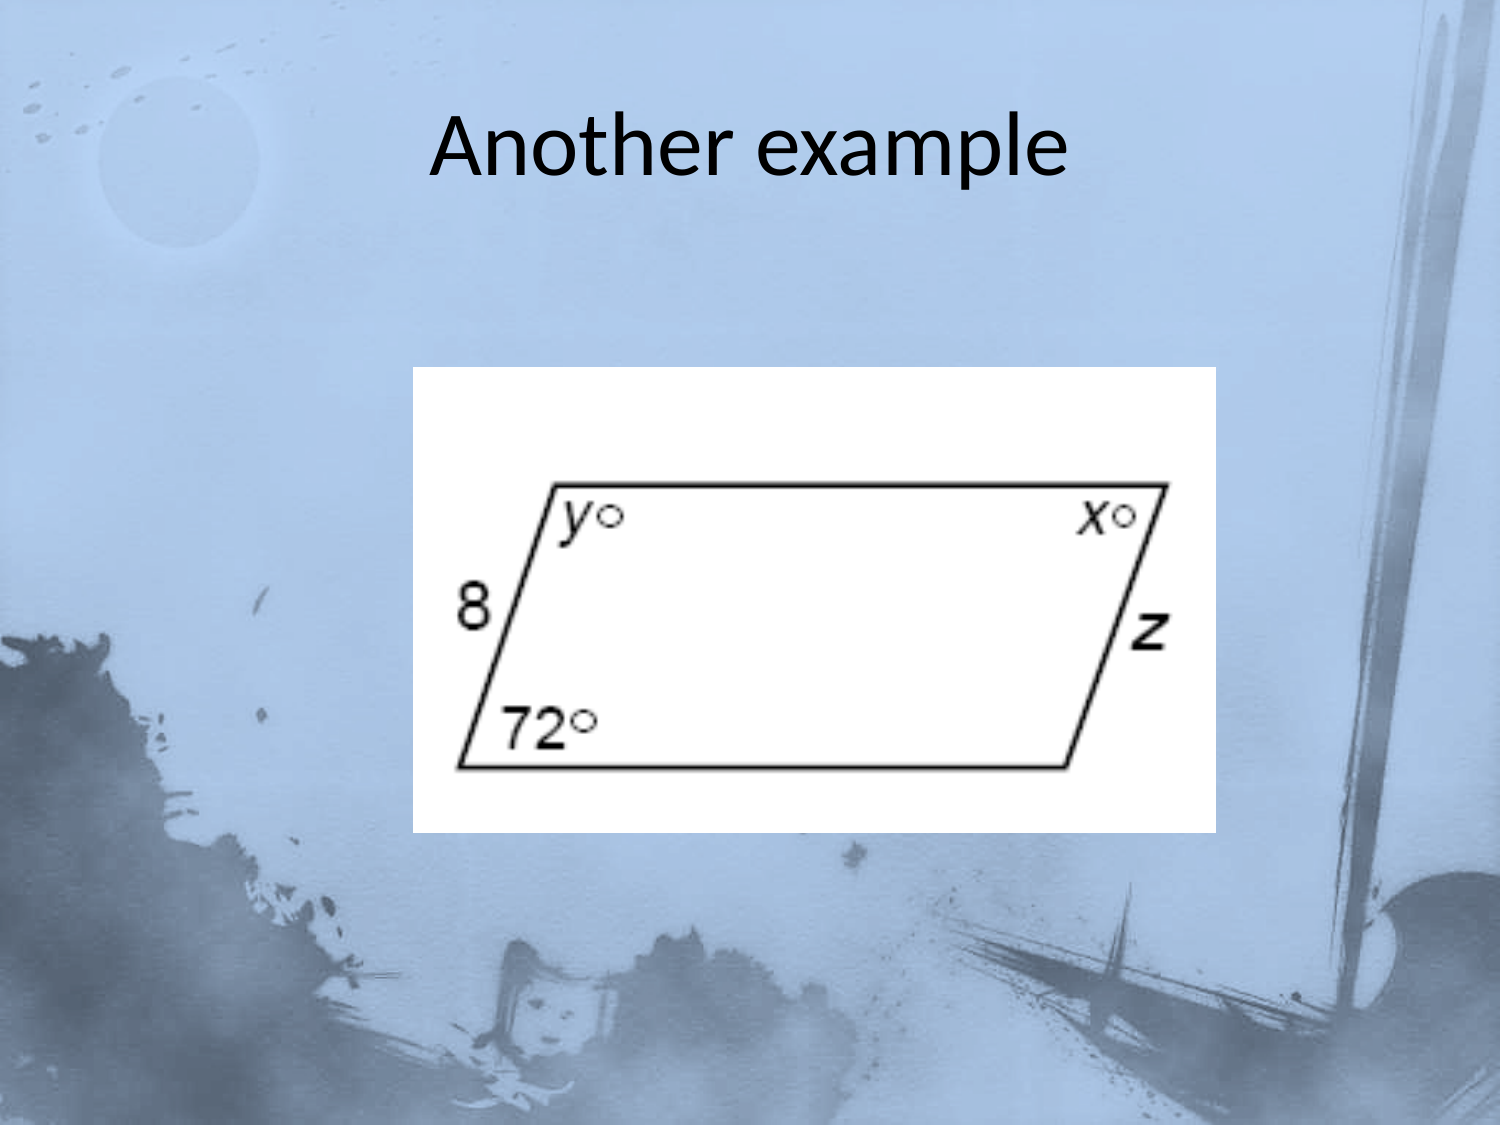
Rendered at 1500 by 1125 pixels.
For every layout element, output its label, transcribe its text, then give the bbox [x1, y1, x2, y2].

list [413, 367, 1216, 833]
title Another example [75, 45, 1425, 233]
